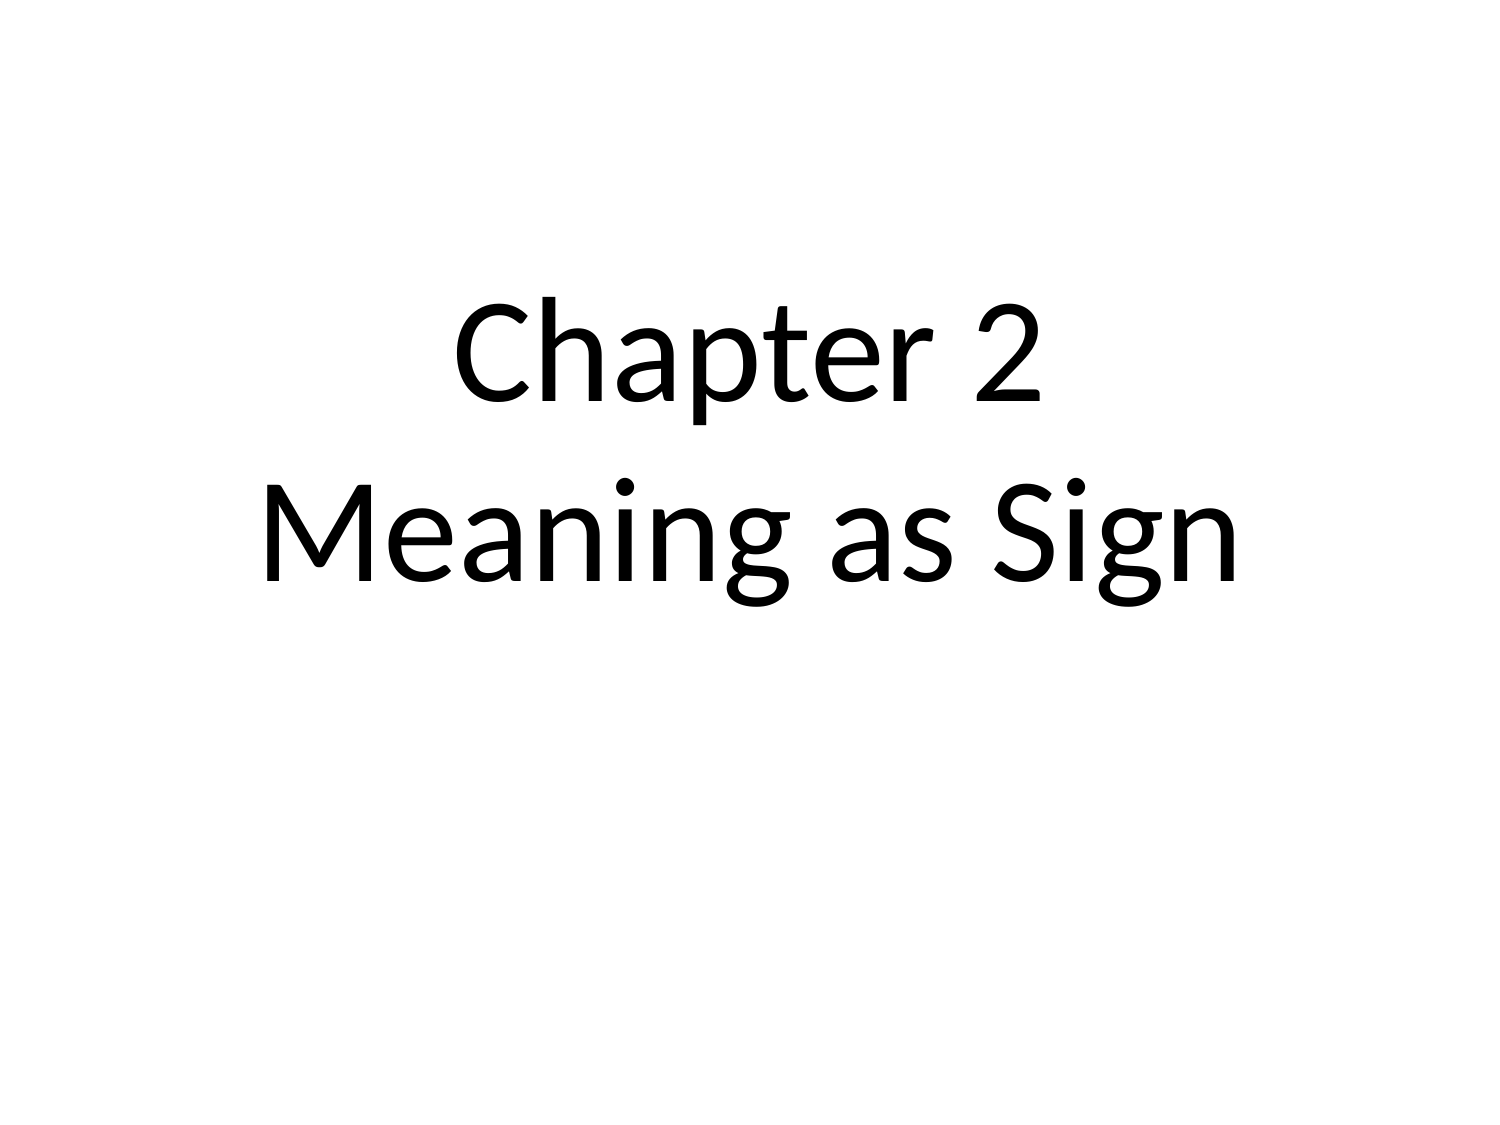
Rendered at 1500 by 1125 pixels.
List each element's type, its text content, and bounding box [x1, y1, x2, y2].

title Chapter 2 Meaning as Sign [112, 149, 1388, 713]
